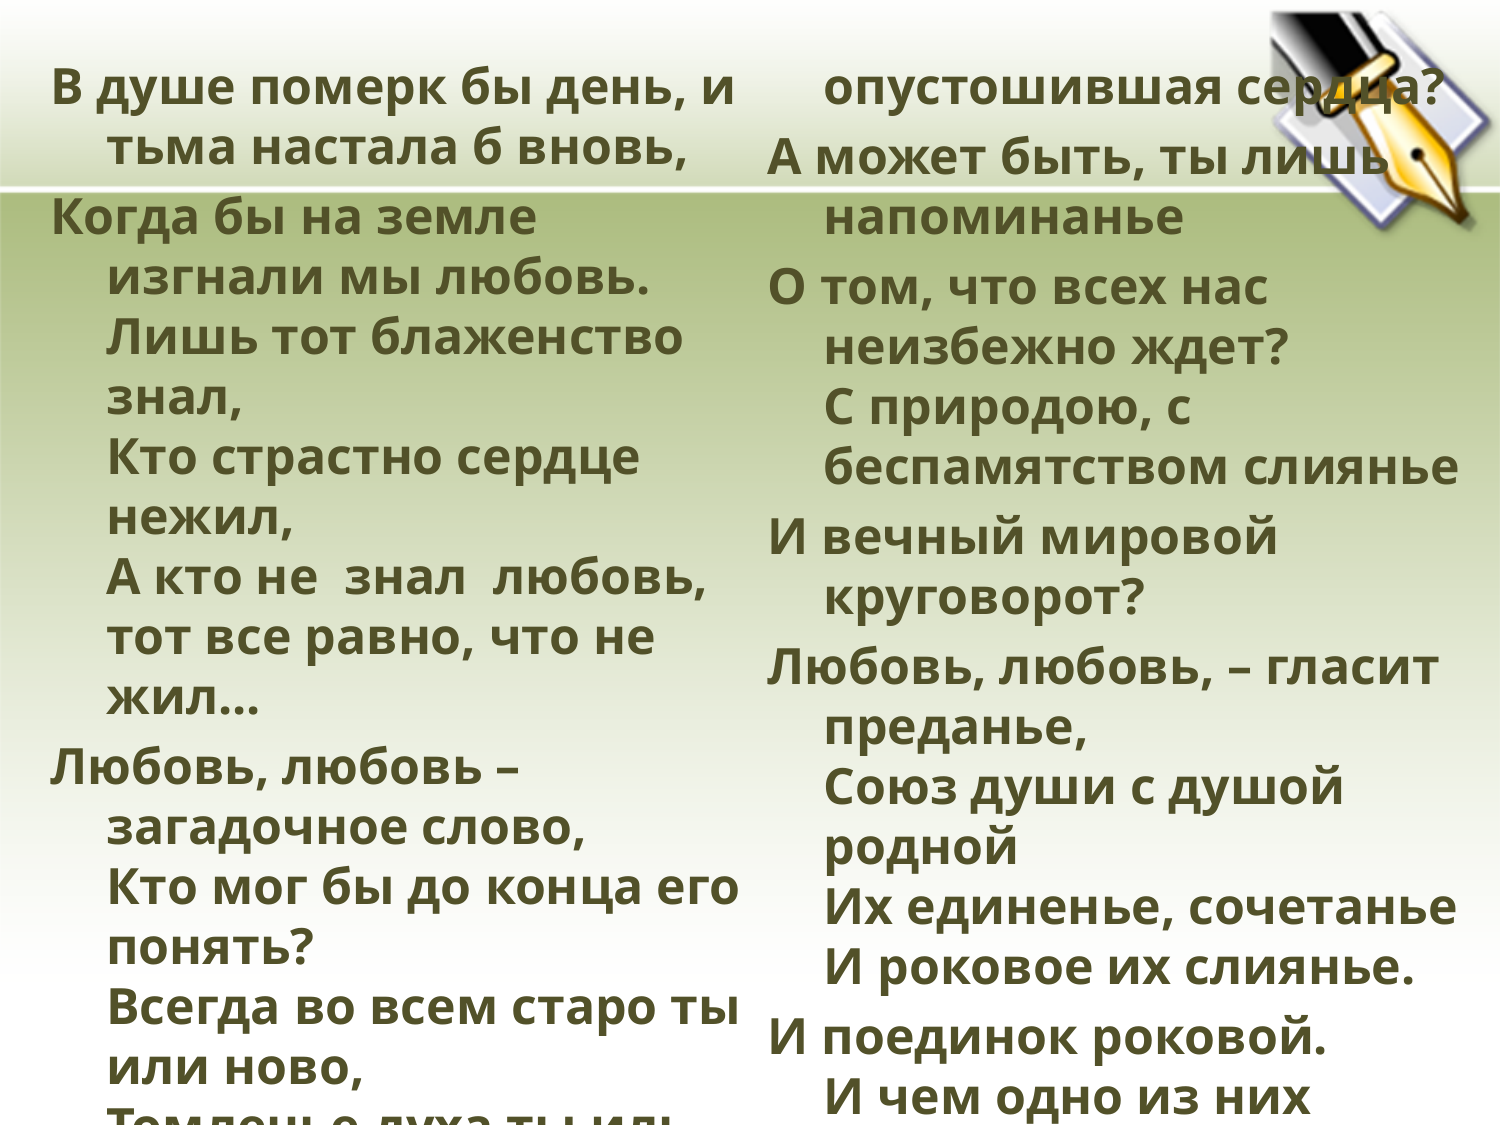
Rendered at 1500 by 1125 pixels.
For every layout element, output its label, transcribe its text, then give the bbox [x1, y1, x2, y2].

list В душе померк бы день, и тьма настала б вновь, Когда бы на земле изгнали мы любовь. Лишь тот блаженство знал, Кто страстно сердце нежил, А кто не знал любовь, тот все равно, что не жил... Любовь, любовь – загадочное слово, Кто мог бы до конца его понять? Всегда во всем старо ты или ново, Томленье духа ты иль благодать? Невозвратимая себе утрата, Или обогащение без конца? Горячий день, какому нет заката, Иль ночь, опустошившая сердца? А может быть, ты лишь напоминанье О том, что всех нас неизбежно ждет? С природою, с беспамятством слиянье И вечный мировой круговорот? Любовь, любовь, – гласит преданье, Союз души с душой родной Их единенье, сочетанье И роковое их слиянье. И поединок роковой. И чем одно из них нежнее В борьбе неравной двух сердец, Тем неизбежней и вернее, Любя, страдая, страстно млея, Оно изноет наконец. (Р.Рождественский) [34, 46, 1500, 1091]
picture [0, 0, 1500, 1125]
